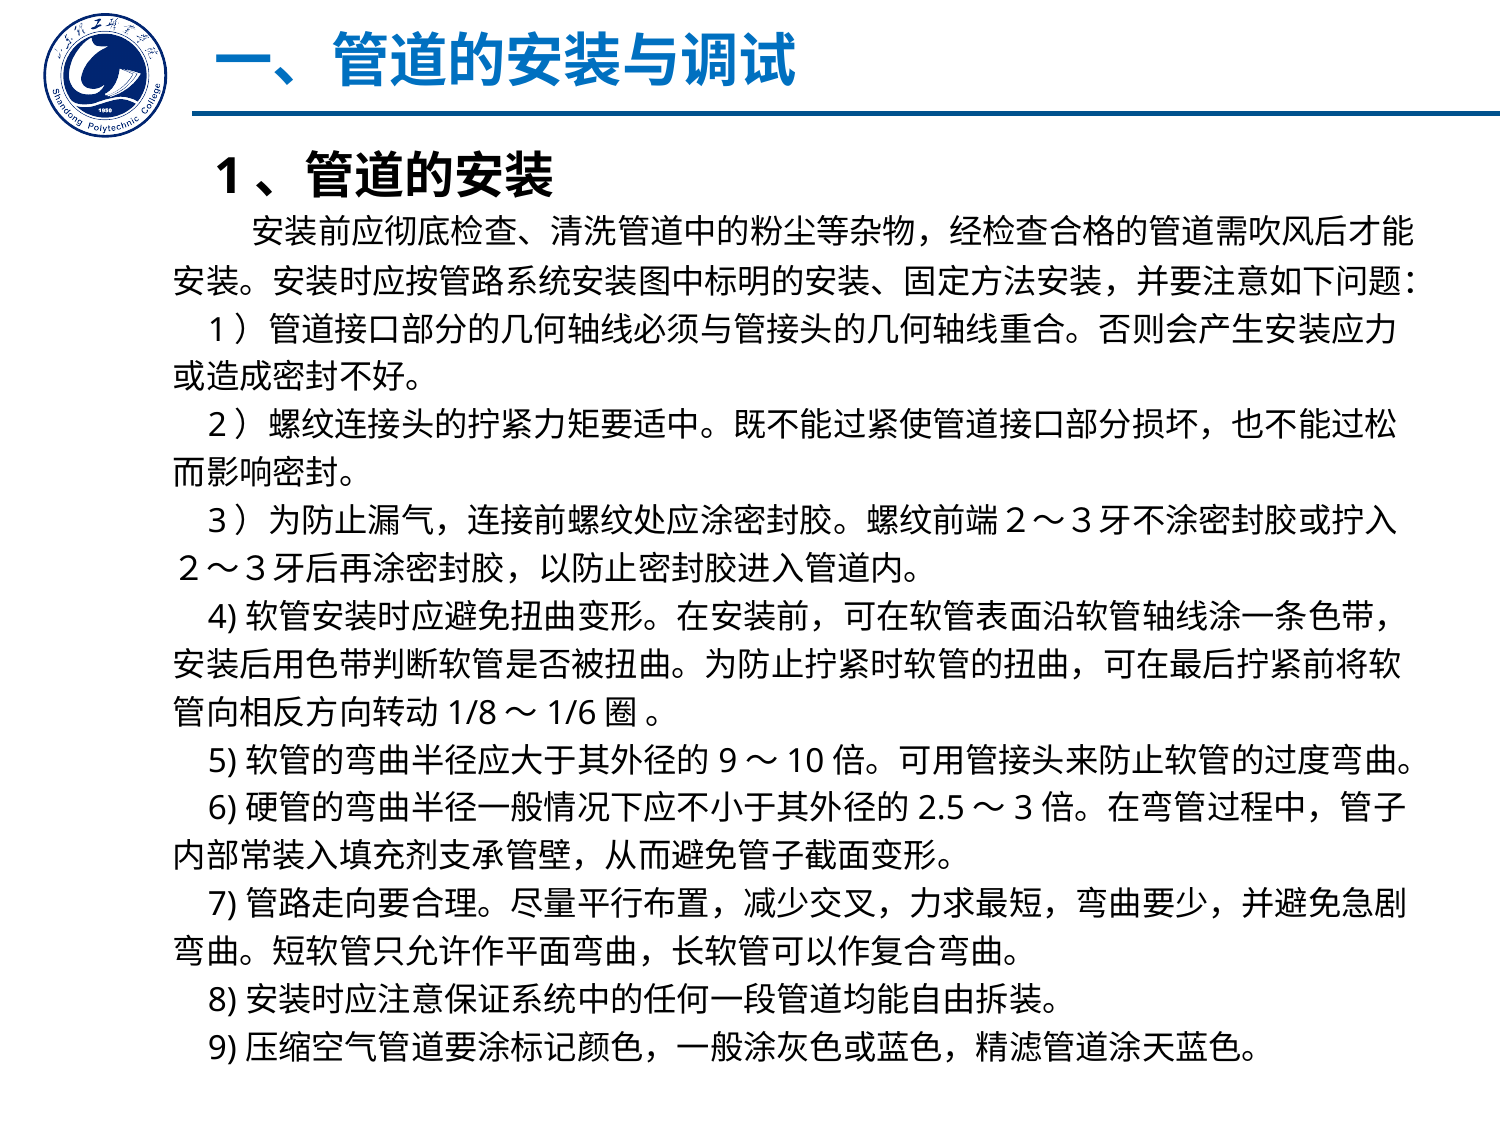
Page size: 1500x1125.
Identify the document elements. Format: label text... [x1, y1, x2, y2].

text_box 一、管道的安装与调试 [199, 16, 1477, 102]
picture [43, 7, 174, 138]
text_box 安装前应彻底检查、清洗管道中的粉尘等杂物，经检查合格的管道需吹风后才能安装。安装时应按管路系统安装图中标明的安装、固定方法安装，并要注意如下问题： 1）管道接口部分的几何轴线必须与管接头的几何轴线重合。否则会产生安装应力或造成密封不好。 2）螺纹连接头的拧紧力矩要适中。既不能过紧使管道接口部分损坏，也不能过松而影响密封。 3）为防止漏气，连接前螺纹处应涂密封胶。螺纹前端２～３牙不涂密封胶或拧入２～３牙后再涂密封胶，以防止密封胶进入管道内。 4)软管安装时应避免扭曲变形。在安装前，可在软管表面沿软管轴线涂一条色带，安装后用色带判断软管是否被扭曲。为防止拧紧时软管的扭曲，可在最后拧紧前将软管向相反方向转动1/8～1/6圈 。 5)软管的弯曲半径应大于其外径的9～10倍。可用管接头来防止软管的过度弯曲。 6)硬管的弯曲半径一般情况下应不小于其外径的2.5～3倍。在弯管过程中，管子内部常装入填充剂支承管壁，从而避免管子截面变形。 7)管路走向要合理。尽量平行布置，减少交叉，力求最短，弯曲要少，并避免急剧弯曲。短软管只允许作平面弯曲，长软管可以作复合弯曲。 8)安装时应注意保证系统中的任何一段管道均能自由拆装。 9)压缩空气管道要涂标记颜色，一般涂灰色或蓝色，精滤管道涂天蓝色。 [158, 184, 1444, 1122]
text_box 1、管道的安装 [199, 136, 1299, 184]
